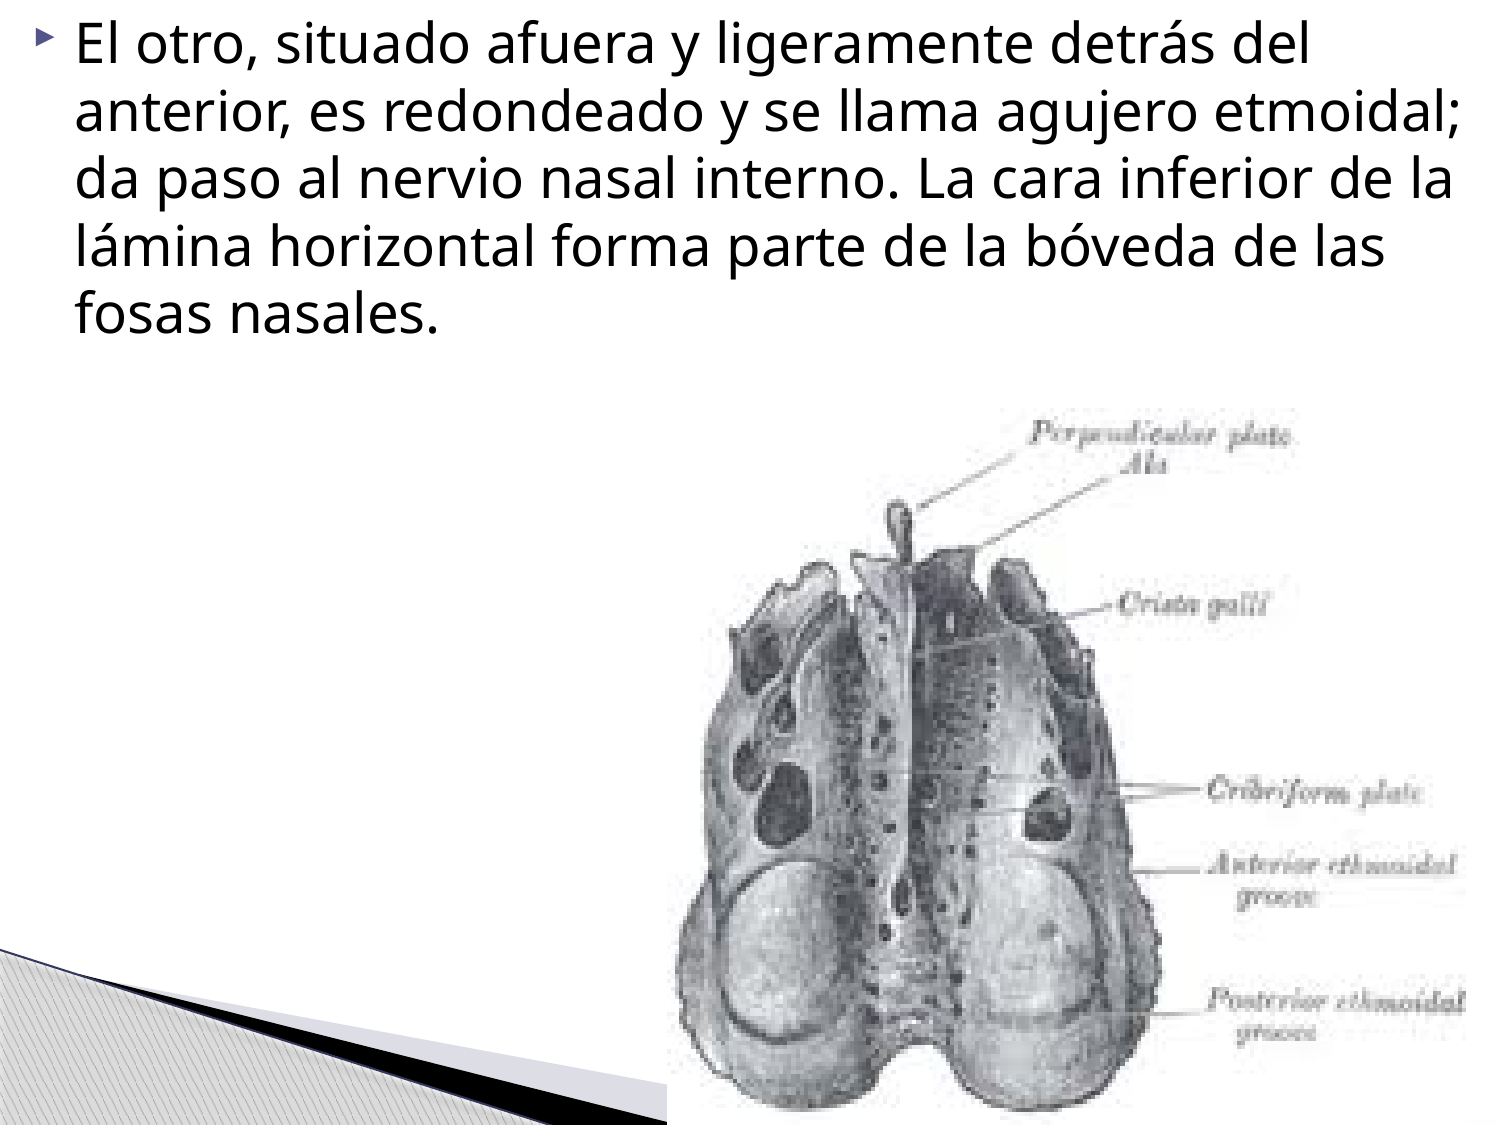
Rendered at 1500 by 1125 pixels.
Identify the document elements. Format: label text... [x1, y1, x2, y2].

picture [666, 408, 1500, 1125]
list El otro, situado afuera y ligeramente detrás del anterior, es redondeado y se llama agujero etmoidal; da paso al nervio nasal interno. La cara inferior de la lámina horizontal forma parte de la bóveda de las fosas nasales. [0, 0, 1500, 986]
